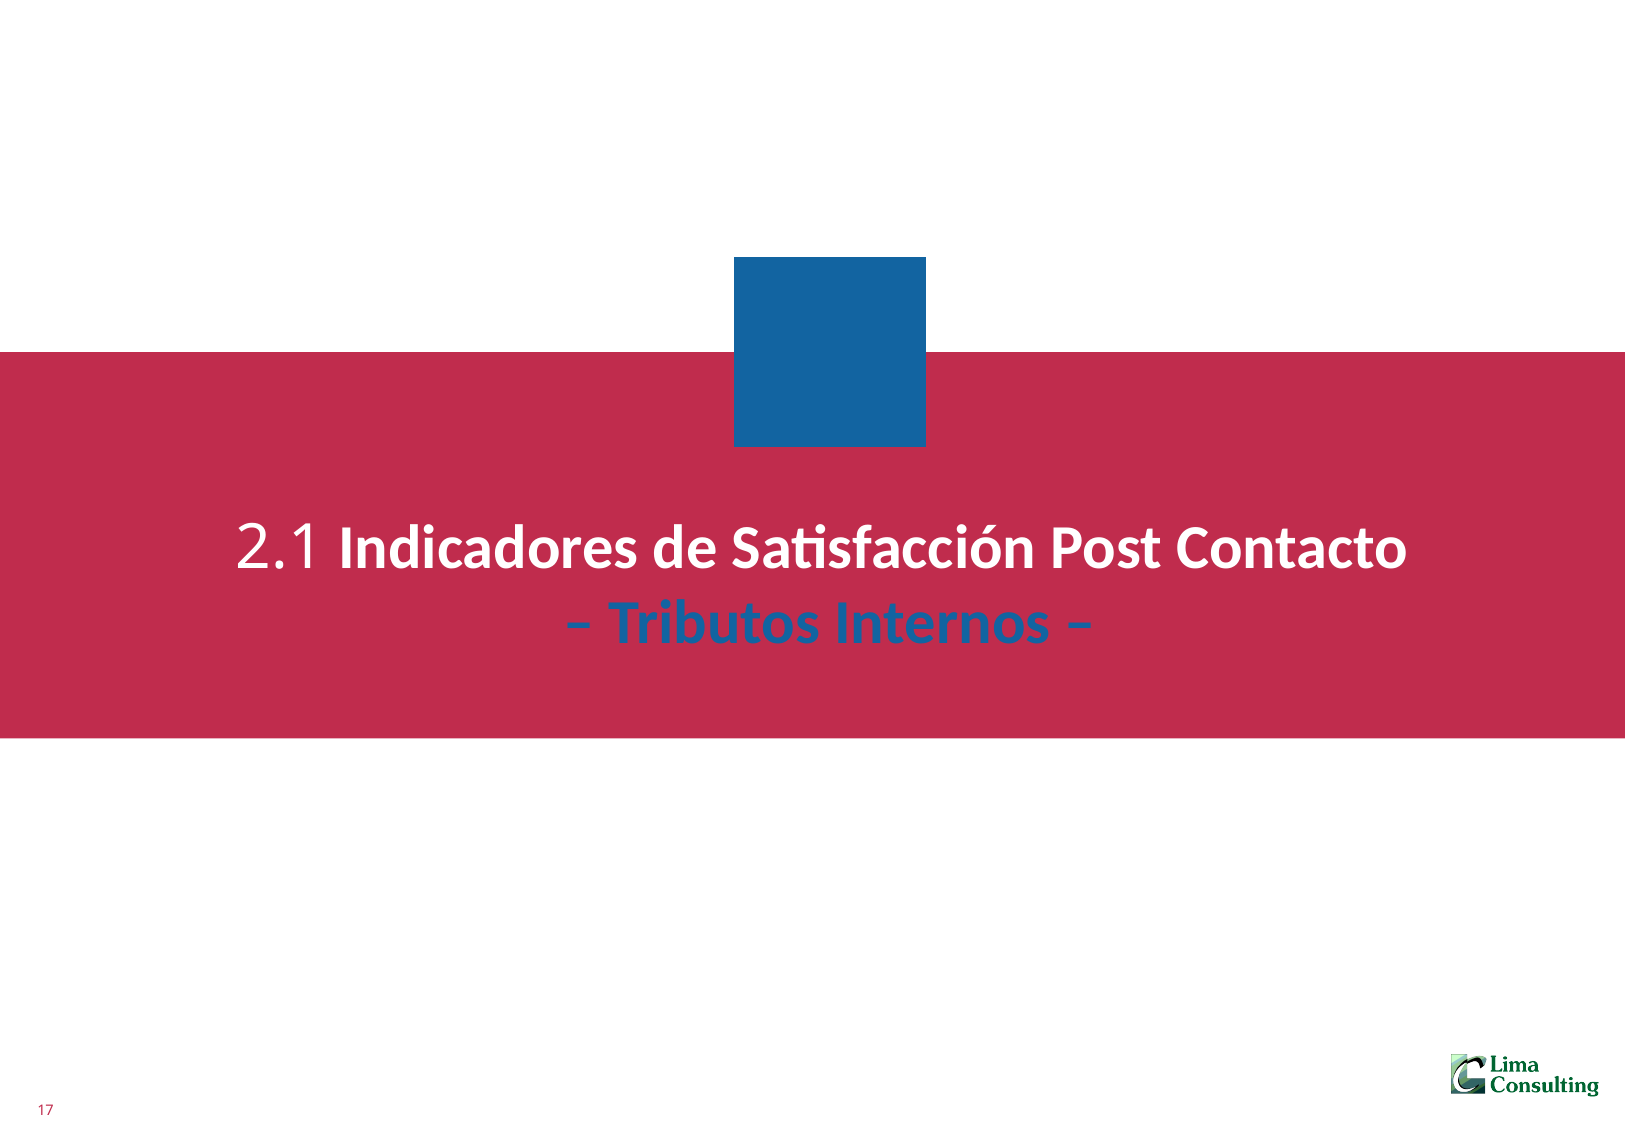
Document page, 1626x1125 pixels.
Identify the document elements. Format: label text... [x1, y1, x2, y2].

text_box 2.1 Indicadores de Satisfacción Post Contacto – Tributos Internos – [126, 498, 1534, 664]
picture [1451, 1054, 1599, 1097]
text_box [0, 351, 1625, 740]
text_box [734, 257, 926, 447]
